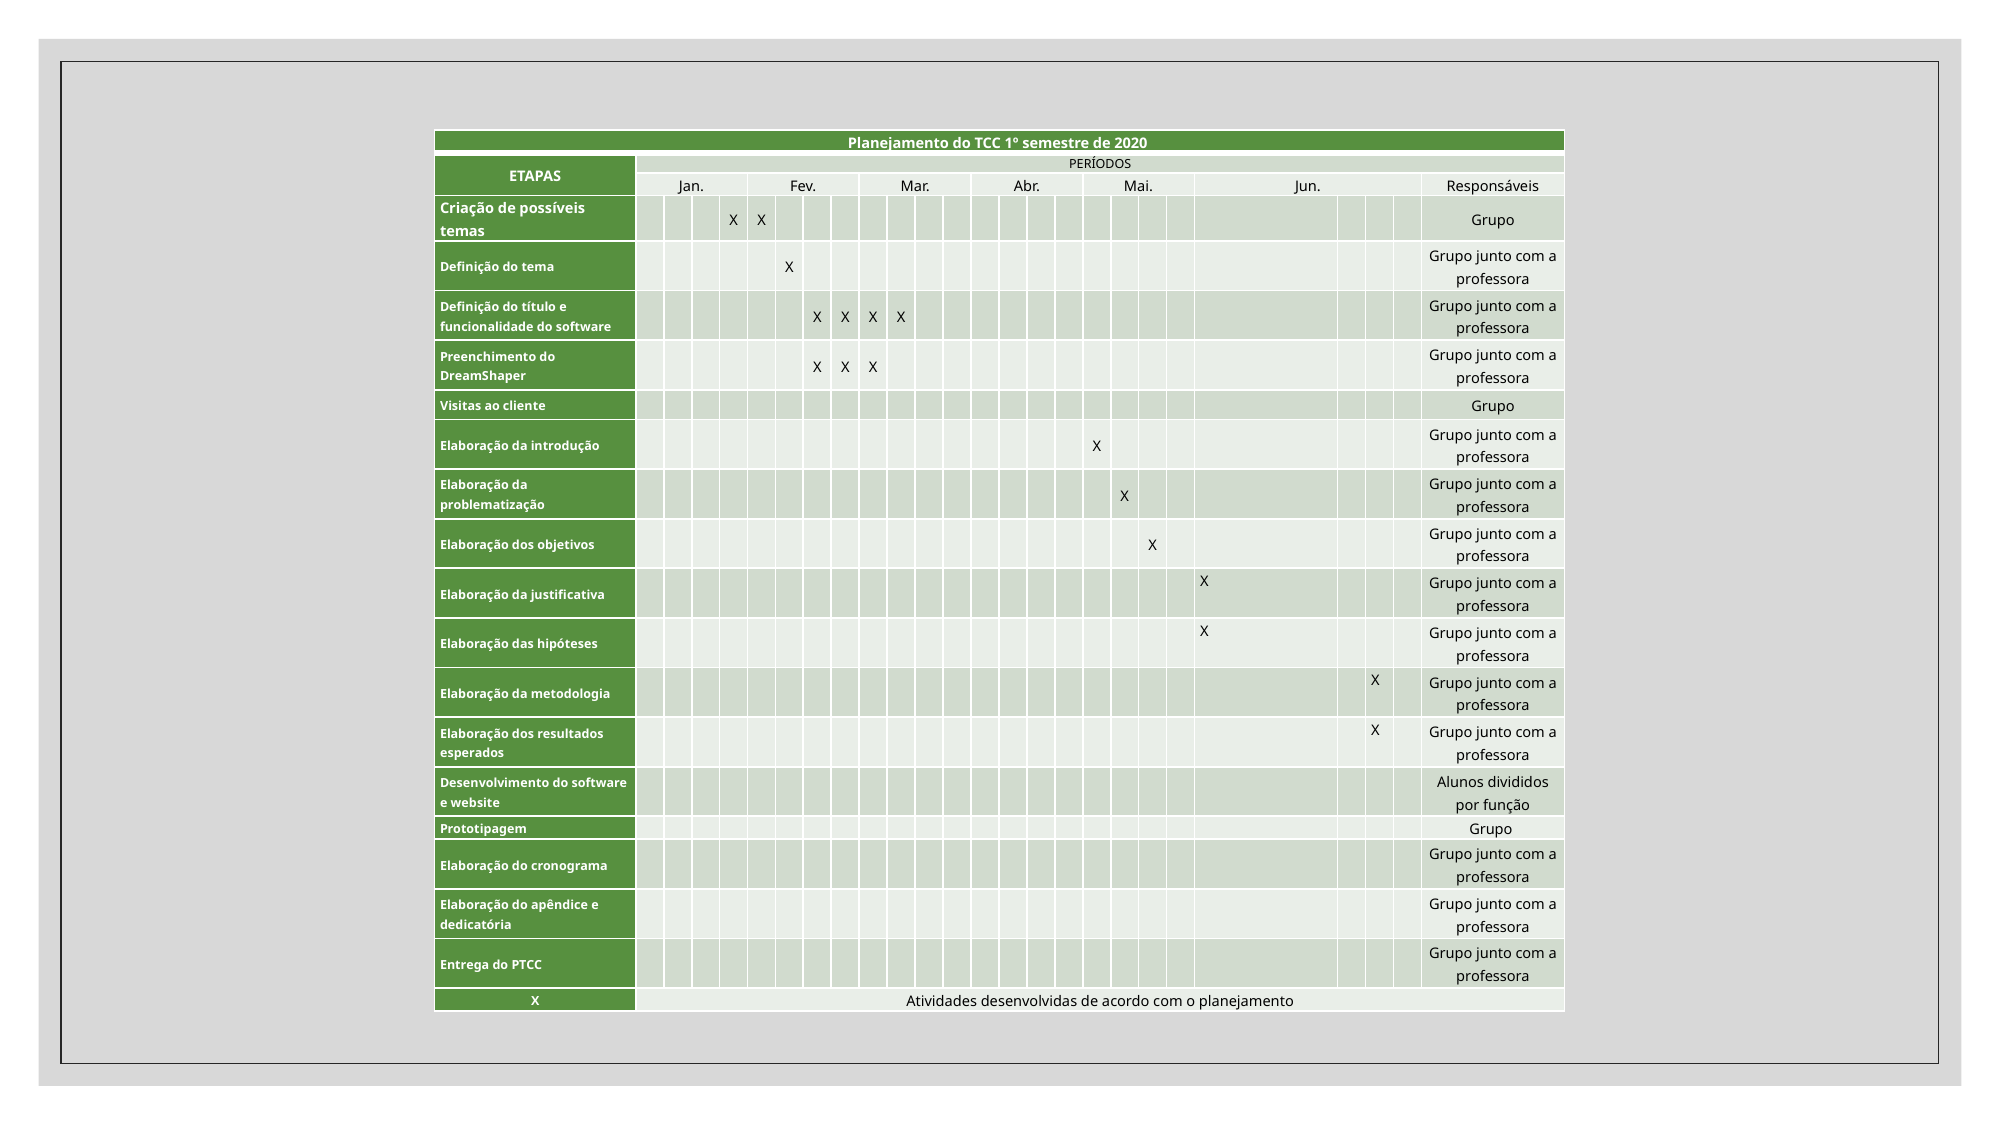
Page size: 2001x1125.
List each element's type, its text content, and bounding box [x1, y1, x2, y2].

table_cell [665, 718, 691, 766]
table_cell X [888, 291, 914, 339]
table_cell [1112, 768, 1138, 815]
table_cell [1338, 470, 1365, 518]
table_cell [1366, 291, 1393, 339]
table_cell [916, 619, 942, 667]
table_cell [1056, 668, 1082, 716]
table_cell [776, 520, 802, 567]
table_cell [888, 520, 914, 567]
table_cell [776, 569, 802, 617]
table_cell [944, 341, 970, 389]
table_cell [860, 470, 886, 518]
table_cell [1056, 196, 1082, 240]
table_cell [1084, 939, 1110, 987]
table_cell [1112, 619, 1138, 667]
table_cell [776, 196, 802, 240]
table_cell [693, 718, 719, 766]
table_cell [1084, 817, 1110, 838]
table_cell Elaboração da justificativa [435, 569, 635, 617]
table_cell [1028, 619, 1054, 667]
table_cell [944, 619, 970, 667]
table_cell [972, 520, 998, 567]
table_cell [1000, 840, 1026, 888]
table_cell Criação de possíveis temas [435, 196, 635, 240]
table_cell [1084, 768, 1110, 815]
table_cell [748, 768, 775, 815]
table_cell [665, 668, 691, 716]
table_cell [1394, 817, 1421, 838]
table_cell [1338, 420, 1365, 468]
table_cell [748, 890, 775, 938]
table_cell [665, 291, 691, 339]
table_cell [860, 391, 886, 419]
table_cell [1000, 718, 1026, 766]
table_cell [776, 840, 802, 888]
table_cell [637, 939, 663, 987]
table_cell [1084, 890, 1110, 938]
table_cell [944, 817, 970, 838]
table_cell [1000, 196, 1026, 240]
table_cell [1394, 939, 1421, 987]
table_cell [944, 718, 970, 766]
table_cell [720, 341, 747, 389]
table_cell [693, 196, 719, 240]
table_cell [637, 619, 663, 667]
table_cell [1139, 768, 1166, 815]
table_cell [1139, 291, 1166, 339]
table_cell X [860, 291, 886, 339]
table_cell [1394, 619, 1421, 667]
table_cell X [1195, 619, 1337, 667]
table_cell [1167, 470, 1194, 518]
table_cell [916, 569, 942, 617]
table_cell [1084, 391, 1110, 419]
table_cell [665, 341, 691, 389]
table_cell [832, 817, 858, 838]
table_cell [1167, 840, 1194, 888]
table_cell [720, 817, 747, 838]
table_cell [1167, 420, 1194, 468]
table_cell [1167, 890, 1194, 938]
table_cell Grupo junto com a professora [1422, 520, 1564, 567]
table_cell [916, 768, 942, 815]
table_cell [665, 196, 691, 240]
table_cell [1028, 242, 1054, 290]
table_cell [1195, 890, 1337, 938]
table_cell [693, 569, 719, 617]
table_cell X [860, 341, 886, 389]
table_cell [776, 768, 802, 815]
table_cell [1056, 470, 1082, 518]
table_cell [1028, 341, 1054, 389]
table_cell [1084, 840, 1110, 888]
table_cell [1000, 619, 1026, 667]
table_cell [637, 890, 663, 938]
table_cell [665, 817, 691, 838]
table_cell [1084, 619, 1110, 667]
table_cell [972, 890, 998, 938]
table_cell [1139, 420, 1166, 468]
table_cell [1366, 341, 1393, 389]
table_cell [1167, 569, 1194, 617]
table_cell X [1366, 668, 1393, 716]
table_cell [748, 939, 775, 987]
table_cell [1394, 341, 1421, 389]
table_cell [637, 341, 663, 389]
table_cell [1139, 196, 1166, 240]
table_cell [720, 291, 747, 339]
table_cell Grupo junto com a professora [1422, 840, 1564, 888]
table_cell [916, 341, 942, 389]
table_cell [748, 242, 775, 290]
table_cell PERÍODOS [637, 156, 1564, 172]
table_cell Visitas ao cliente [435, 391, 635, 419]
table_cell [1112, 196, 1138, 240]
table_cell [916, 668, 942, 716]
table_cell [748, 619, 775, 667]
table_cell Grupo junto com a professora [1422, 939, 1564, 987]
table_cell [1084, 291, 1110, 339]
table_cell [1167, 196, 1194, 240]
table_cell [1338, 242, 1365, 290]
table_cell X [804, 291, 830, 339]
table_cell [637, 768, 663, 815]
table_cell [944, 520, 970, 567]
table_cell [1167, 242, 1194, 290]
table_cell [720, 242, 747, 290]
table_cell Grupo [1422, 817, 1564, 838]
table_cell [637, 391, 663, 419]
table_cell [972, 939, 998, 987]
table_cell [1167, 817, 1194, 838]
table_cell [637, 470, 663, 518]
table_cell [1139, 668, 1166, 716]
table_cell [1056, 840, 1082, 888]
table_cell [748, 668, 775, 716]
table_cell [776, 341, 802, 389]
table_cell [916, 242, 942, 290]
table_cell [1028, 420, 1054, 468]
table_cell [1056, 890, 1082, 938]
table_cell [665, 890, 691, 938]
table_cell [972, 768, 998, 815]
table_cell Entrega do PTCC [435, 939, 635, 987]
table_cell X [1139, 520, 1166, 567]
table_cell [693, 890, 719, 938]
table_cell [860, 619, 886, 667]
table_cell [776, 291, 802, 339]
table_cell [776, 391, 802, 419]
table_cell [1366, 470, 1393, 518]
table_cell [1139, 569, 1166, 617]
table_cell [888, 391, 914, 419]
table_cell [1000, 520, 1026, 567]
table_cell [1112, 242, 1138, 290]
table_cell X [804, 341, 830, 389]
table_cell [804, 817, 830, 838]
table_cell [665, 242, 691, 290]
table_cell [804, 890, 830, 938]
table_cell [720, 391, 747, 419]
table_cell [804, 391, 830, 419]
table_cell [1394, 391, 1421, 419]
table_cell [860, 520, 886, 567]
table_cell [916, 391, 942, 419]
table_cell [1028, 890, 1054, 938]
table_cell [888, 196, 914, 240]
table_cell [1195, 520, 1337, 567]
table_cell [860, 569, 886, 617]
table_cell [1000, 768, 1026, 815]
table_cell [748, 840, 775, 888]
table_cell [1084, 242, 1110, 290]
table_cell [832, 668, 858, 716]
table_cell [637, 668, 663, 716]
table_cell [693, 470, 719, 518]
table_cell [804, 840, 830, 888]
table_cell [1112, 520, 1138, 567]
table_cell [1195, 420, 1337, 468]
table_cell [888, 420, 914, 468]
table_cell [1028, 840, 1054, 888]
table_cell [1366, 768, 1393, 815]
table_cell [1366, 242, 1393, 290]
table_cell [1112, 817, 1138, 838]
table_cell [1366, 420, 1393, 468]
table_cell [1394, 718, 1421, 766]
table_cell [1000, 569, 1026, 617]
table_cell [1338, 890, 1365, 938]
table_cell [1028, 291, 1054, 339]
table_cell [1167, 391, 1194, 419]
table_cell [1167, 668, 1194, 716]
table_cell [1084, 569, 1110, 617]
table_cell [972, 817, 998, 838]
table_cell [832, 196, 858, 240]
table_cell [804, 520, 830, 567]
table_cell [804, 718, 830, 766]
table_cell [944, 890, 970, 938]
table_cell [1056, 391, 1082, 419]
table_cell [720, 420, 747, 468]
table_cell [1195, 341, 1337, 389]
table_cell [665, 470, 691, 518]
table_cell [888, 939, 914, 987]
table_cell [1028, 470, 1054, 518]
table_cell [860, 718, 886, 766]
table_cell [944, 840, 970, 888]
table_cell [888, 569, 914, 617]
table_cell [1056, 619, 1082, 667]
table_cell [1195, 817, 1337, 838]
table_cell [1139, 619, 1166, 667]
table_cell [1139, 840, 1166, 888]
table_cell [1139, 939, 1166, 987]
table_cell Grupo [1422, 196, 1564, 240]
table_cell [720, 569, 747, 617]
table_cell [720, 840, 747, 888]
table_cell Jan. [637, 174, 747, 195]
table_cell [1394, 291, 1421, 339]
table_cell [1167, 520, 1194, 567]
table_cell [693, 420, 719, 468]
table_cell [860, 668, 886, 716]
table_cell Grupo junto com a professora [1422, 341, 1564, 389]
table_cell Grupo junto com a professora [1422, 420, 1564, 468]
table_cell [860, 890, 886, 938]
table_cell [1338, 196, 1365, 240]
table_cell [1139, 391, 1166, 419]
table_cell [776, 817, 802, 838]
table_cell X [832, 341, 858, 389]
table_cell [720, 768, 747, 815]
table_cell [1394, 890, 1421, 938]
table_cell [693, 242, 719, 290]
table_cell [720, 668, 747, 716]
table_cell Grupo junto com a professora [1422, 890, 1564, 938]
table_cell [916, 420, 942, 468]
table_cell [972, 242, 998, 290]
table_cell [1338, 520, 1365, 567]
table_cell X [832, 291, 858, 339]
table_cell [972, 470, 998, 518]
table_cell [1338, 668, 1365, 716]
table_cell [916, 196, 942, 240]
table_cell [888, 470, 914, 518]
table_cell [693, 520, 719, 567]
table_cell [1056, 939, 1082, 987]
table_cell [1000, 391, 1026, 419]
table_cell [1195, 668, 1337, 716]
table_cell [1195, 391, 1337, 419]
table_cell [637, 242, 663, 290]
table_cell [1338, 768, 1365, 815]
table_cell [804, 196, 830, 240]
table_cell [1056, 768, 1082, 815]
table_cell [776, 890, 802, 938]
table_cell [832, 470, 858, 518]
table_cell [1338, 939, 1365, 987]
table_cell [1366, 840, 1393, 888]
table_cell [776, 718, 802, 766]
table_cell [1195, 242, 1337, 290]
table_cell X [1084, 420, 1110, 468]
table_cell Fev. [748, 174, 858, 195]
table_cell [637, 817, 663, 838]
table_cell [888, 341, 914, 389]
table_cell X [1366, 718, 1393, 766]
table_cell [1338, 619, 1365, 667]
table_cell [972, 196, 998, 240]
table_cell [804, 939, 830, 987]
table_cell [944, 668, 970, 716]
table_cell [916, 470, 942, 518]
table_cell Definição do título e funcionalidade do software [435, 291, 635, 339]
table_cell [1366, 569, 1393, 617]
table_cell [1338, 840, 1365, 888]
table_cell [1167, 619, 1194, 667]
table_cell [1056, 341, 1082, 389]
table_cell [1366, 196, 1393, 240]
table_cell [944, 939, 970, 987]
table_cell Responsáveis [1422, 174, 1564, 195]
table_cell Atividades desenvolvidas de acordo com o planejamento [637, 989, 1564, 1010]
table_cell Elaboração das hipóteses [435, 619, 635, 667]
table_cell [1084, 196, 1110, 240]
table_cell Elaboração da introdução [435, 420, 635, 468]
table_cell [1112, 840, 1138, 888]
table_cell [1056, 718, 1082, 766]
table_cell [972, 420, 998, 468]
table_cell [1028, 196, 1054, 240]
table_cell [693, 341, 719, 389]
table_cell [1167, 718, 1194, 766]
table_cell [665, 768, 691, 815]
table_cell [637, 569, 663, 617]
table_cell [720, 890, 747, 938]
table_cell [748, 341, 775, 389]
table_cell Elaboração dos resultados esperados [435, 718, 635, 766]
table_cell [1394, 420, 1421, 468]
table_cell [860, 196, 886, 240]
table_cell [804, 242, 830, 290]
table_cell Grupo junto com a professora [1422, 668, 1564, 716]
table_cell [860, 420, 886, 468]
table_cell [1338, 391, 1365, 419]
table_cell [748, 470, 775, 518]
table_cell Desenvolvimento do software e website [435, 768, 635, 815]
table_cell [1000, 668, 1026, 716]
table_cell [665, 520, 691, 567]
table_cell [1394, 196, 1421, 240]
table_cell [1000, 420, 1026, 468]
table_cell [1000, 470, 1026, 518]
table_cell [944, 420, 970, 468]
table_cell [832, 939, 858, 987]
table_cell [972, 291, 998, 339]
table_cell [1139, 242, 1166, 290]
table_cell Mar. [860, 174, 970, 195]
table_cell [1167, 939, 1194, 987]
table_cell [944, 470, 970, 518]
table_cell [972, 341, 998, 389]
table_cell [972, 391, 998, 419]
table_cell [693, 840, 719, 888]
table_cell [1056, 420, 1082, 468]
table_cell [637, 840, 663, 888]
table_cell [1112, 420, 1138, 468]
table_cell X [1195, 569, 1337, 617]
table_cell X [435, 989, 635, 1010]
table_cell [1338, 291, 1365, 339]
table_cell [832, 569, 858, 617]
table_cell [832, 420, 858, 468]
table_cell [776, 619, 802, 667]
table_cell [888, 718, 914, 766]
table_cell [1366, 939, 1393, 987]
table_cell [776, 470, 802, 518]
table_cell [888, 817, 914, 838]
table_cell [1112, 291, 1138, 339]
table_cell X [748, 196, 775, 240]
table_cell [665, 619, 691, 667]
table_cell ETAPAS [435, 156, 635, 195]
table_cell [1000, 939, 1026, 987]
table_cell [1112, 341, 1138, 389]
table_cell [1028, 939, 1054, 987]
table_cell [693, 619, 719, 667]
table_cell [1394, 668, 1421, 716]
table_cell [1084, 470, 1110, 518]
table_cell [693, 939, 719, 987]
table_cell [944, 291, 970, 339]
table_cell [804, 569, 830, 617]
table_cell [748, 718, 775, 766]
table_cell [916, 840, 942, 888]
table_cell [888, 890, 914, 938]
table_cell [1000, 890, 1026, 938]
table_cell [1056, 242, 1082, 290]
table_cell Mai. [1084, 174, 1194, 195]
table_cell [1112, 391, 1138, 419]
table_cell [637, 291, 663, 339]
table_cell [1084, 520, 1110, 567]
table_cell Alunos divididos por função [1422, 768, 1564, 815]
table_cell [693, 391, 719, 419]
table_cell [832, 520, 858, 567]
table_cell Elaboração da metodologia [435, 668, 635, 716]
table_cell [1366, 391, 1393, 419]
table_cell Definição do tema [435, 242, 635, 290]
table_cell [1167, 341, 1194, 389]
table_cell [944, 569, 970, 617]
table_cell [1394, 520, 1421, 567]
table_cell [1139, 890, 1166, 938]
table_cell Grupo junto com a professora [1422, 242, 1564, 290]
table_cell X [1112, 470, 1138, 518]
table_cell [832, 768, 858, 815]
table_cell [832, 840, 858, 888]
table_cell Grupo junto com a professora [1422, 619, 1564, 667]
table_cell [832, 890, 858, 938]
table_cell [720, 939, 747, 987]
table_cell [944, 242, 970, 290]
table_cell [804, 420, 830, 468]
table_cell [1028, 817, 1054, 838]
table_cell [1338, 718, 1365, 766]
table_cell Grupo junto com a professora [1422, 569, 1564, 617]
table_cell [1139, 817, 1166, 838]
table_cell [748, 569, 775, 617]
table_cell [693, 768, 719, 815]
table_cell [1338, 817, 1365, 838]
table_cell [1195, 939, 1337, 987]
table_cell [804, 619, 830, 667]
table_cell Abr. [972, 174, 1082, 195]
table_cell [1366, 890, 1393, 938]
table_cell [916, 291, 942, 339]
table_cell [748, 391, 775, 419]
table_cell Elaboração dos objetivos [435, 520, 635, 567]
table_cell [665, 840, 691, 888]
table_cell [637, 420, 663, 468]
table_cell [1084, 718, 1110, 766]
table_cell [1195, 840, 1337, 888]
table_cell [1000, 817, 1026, 838]
table_cell [1056, 291, 1082, 339]
table_cell [972, 668, 998, 716]
table_cell [693, 668, 719, 716]
table_cell [637, 196, 663, 240]
table_cell [637, 718, 663, 766]
table_cell [1112, 890, 1138, 938]
table_cell Elaboração da problematização [435, 470, 635, 518]
table_cell [888, 619, 914, 667]
table_cell [916, 520, 942, 567]
table_cell [860, 939, 886, 987]
table_cell [804, 668, 830, 716]
table_cell [888, 840, 914, 888]
table_cell Preenchimento do DreamShaper [435, 341, 635, 389]
table_cell [1112, 718, 1138, 766]
table_cell [1195, 768, 1337, 815]
table_cell [860, 768, 886, 815]
table_cell [832, 718, 858, 766]
table_cell [1112, 939, 1138, 987]
table_cell [1139, 470, 1166, 518]
table_header Planejamento do TCC 1º semestre de 2020 [435, 131, 1564, 150]
table_cell [1056, 817, 1082, 838]
table_cell [776, 668, 802, 716]
table_cell [1167, 768, 1194, 815]
table_cell [916, 718, 942, 766]
table_cell [1167, 291, 1194, 339]
table_cell [1000, 242, 1026, 290]
table_cell Elaboração do cronograma [435, 840, 635, 888]
table_cell [1028, 768, 1054, 815]
table_cell [1195, 718, 1337, 766]
table_cell [1056, 520, 1082, 567]
table_cell [860, 840, 886, 888]
table_cell [1056, 569, 1082, 617]
table_cell [720, 520, 747, 567]
table_cell [804, 768, 830, 815]
table_cell [888, 242, 914, 290]
table_cell [1195, 196, 1337, 240]
table_cell [1366, 817, 1393, 838]
table_cell [972, 569, 998, 617]
table_cell [1084, 668, 1110, 716]
table_cell [888, 768, 914, 815]
table_cell [1028, 569, 1054, 617]
table_cell [1366, 619, 1393, 667]
table_cell [916, 939, 942, 987]
table_cell [776, 420, 802, 468]
table_cell [1366, 520, 1393, 567]
table_cell [972, 619, 998, 667]
table_cell [1028, 520, 1054, 567]
table_cell [1195, 291, 1337, 339]
table_cell [1112, 668, 1138, 716]
table_cell [1394, 242, 1421, 290]
table_cell [748, 420, 775, 468]
table_cell [888, 668, 914, 716]
table_cell Prototipagem [435, 817, 635, 838]
table_cell [1394, 768, 1421, 815]
table_cell [972, 718, 998, 766]
table_cell Jun. [1195, 174, 1421, 195]
table_cell [776, 939, 802, 987]
table_cell [1000, 341, 1026, 389]
table_cell Grupo junto com a professora [1422, 470, 1564, 518]
table_cell [1195, 470, 1337, 518]
table_cell [665, 391, 691, 419]
table_cell [665, 569, 691, 617]
table_cell [1394, 840, 1421, 888]
table_cell [693, 291, 719, 339]
table_cell [720, 470, 747, 518]
table_cell [1000, 291, 1026, 339]
table_cell [665, 420, 691, 468]
table_cell [1338, 341, 1365, 389]
table_cell [665, 939, 691, 987]
table_cell [916, 890, 942, 938]
table_cell [637, 520, 663, 567]
table_cell Grupo [1422, 391, 1564, 419]
table_cell [1028, 718, 1054, 766]
table_cell [748, 291, 775, 339]
table_cell [944, 391, 970, 419]
table_cell [720, 619, 747, 667]
table_cell [1394, 569, 1421, 617]
table_cell [860, 242, 886, 290]
table_cell [1084, 341, 1110, 389]
table_cell Grupo junto com a professora [1422, 291, 1564, 339]
table_cell X [720, 196, 747, 240]
table_cell [720, 718, 747, 766]
table_cell [748, 817, 775, 838]
table_cell [1028, 668, 1054, 716]
table_cell [916, 817, 942, 838]
table_cell [832, 619, 858, 667]
table_cell Grupo junto com a professora [1422, 718, 1564, 766]
table_cell [804, 470, 830, 518]
table_cell [1028, 391, 1054, 419]
table_cell [1112, 569, 1138, 617]
table_cell [972, 840, 998, 888]
table_cell [1139, 341, 1166, 389]
table_cell X [776, 242, 802, 290]
table_cell [944, 196, 970, 240]
table_cell [1394, 470, 1421, 518]
table_cell [693, 817, 719, 838]
table_cell [1139, 718, 1166, 766]
table_cell [832, 391, 858, 419]
table_cell Elaboração do apêndice e dedicatória [435, 890, 635, 938]
table_cell [1338, 569, 1365, 617]
table_cell [944, 768, 970, 815]
table_cell [860, 817, 886, 838]
table_cell [748, 520, 775, 567]
table_cell [832, 242, 858, 290]
